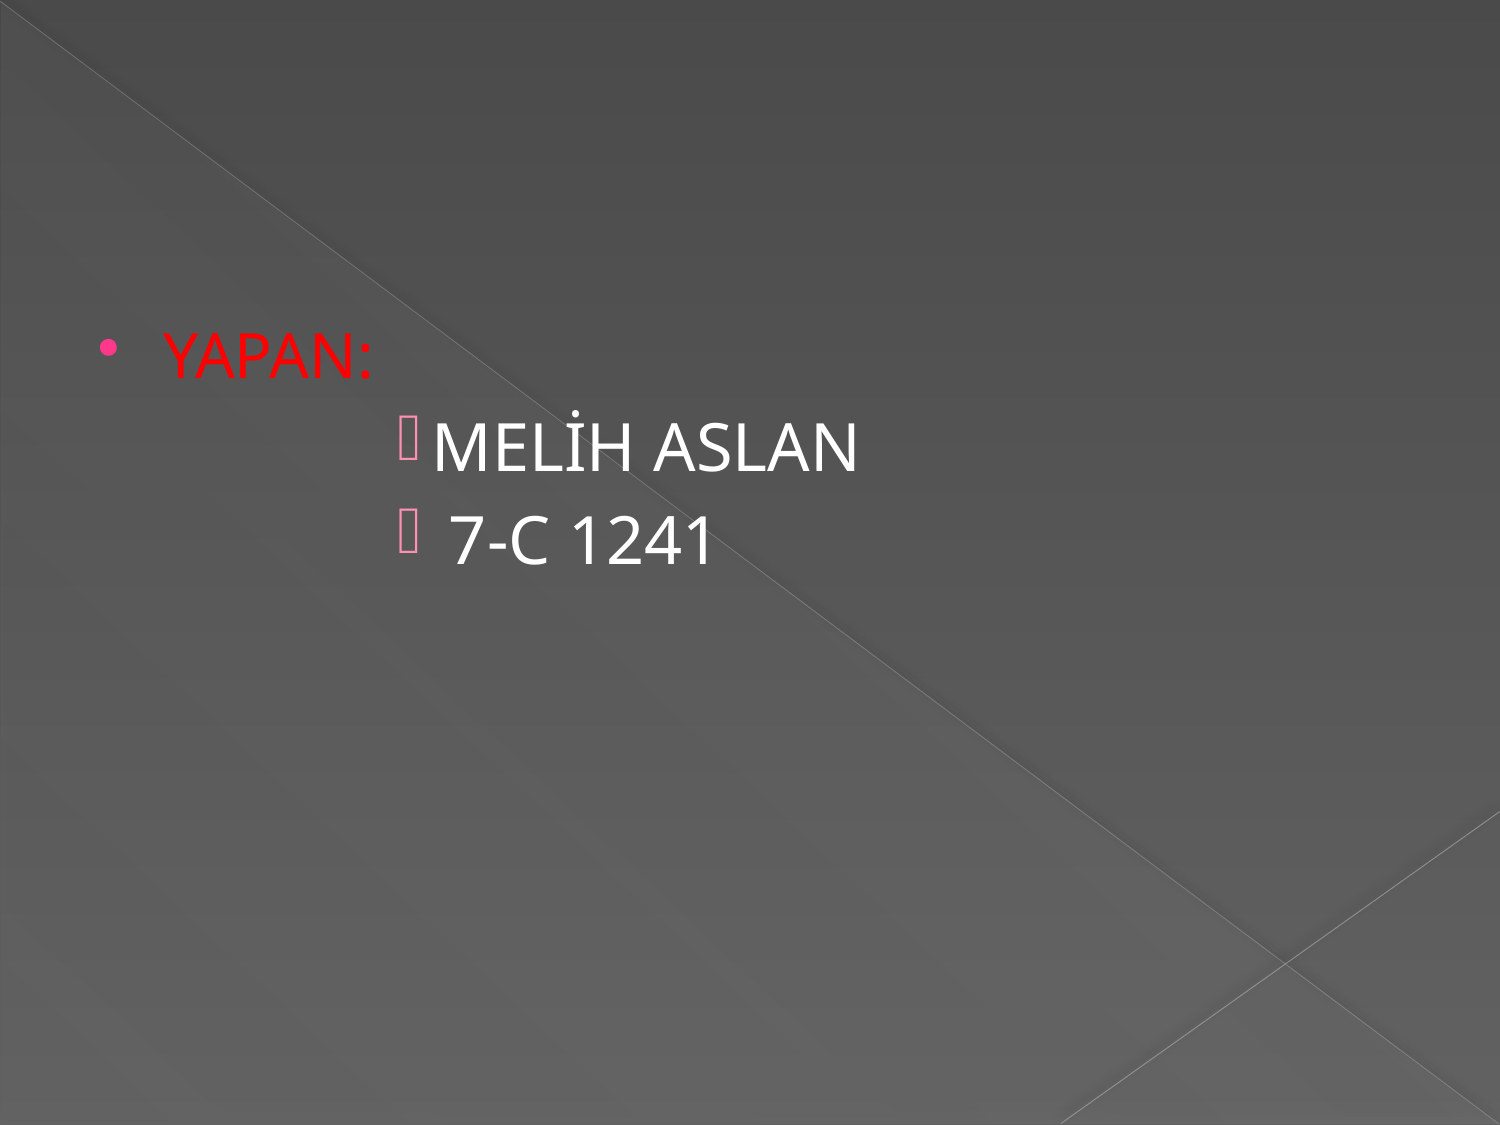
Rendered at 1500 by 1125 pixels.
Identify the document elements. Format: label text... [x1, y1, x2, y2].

title [75, 43, 1425, 274]
list YAPAN: MELİH ASLAN 7-C 1241 [75, 308, 1425, 1059]
